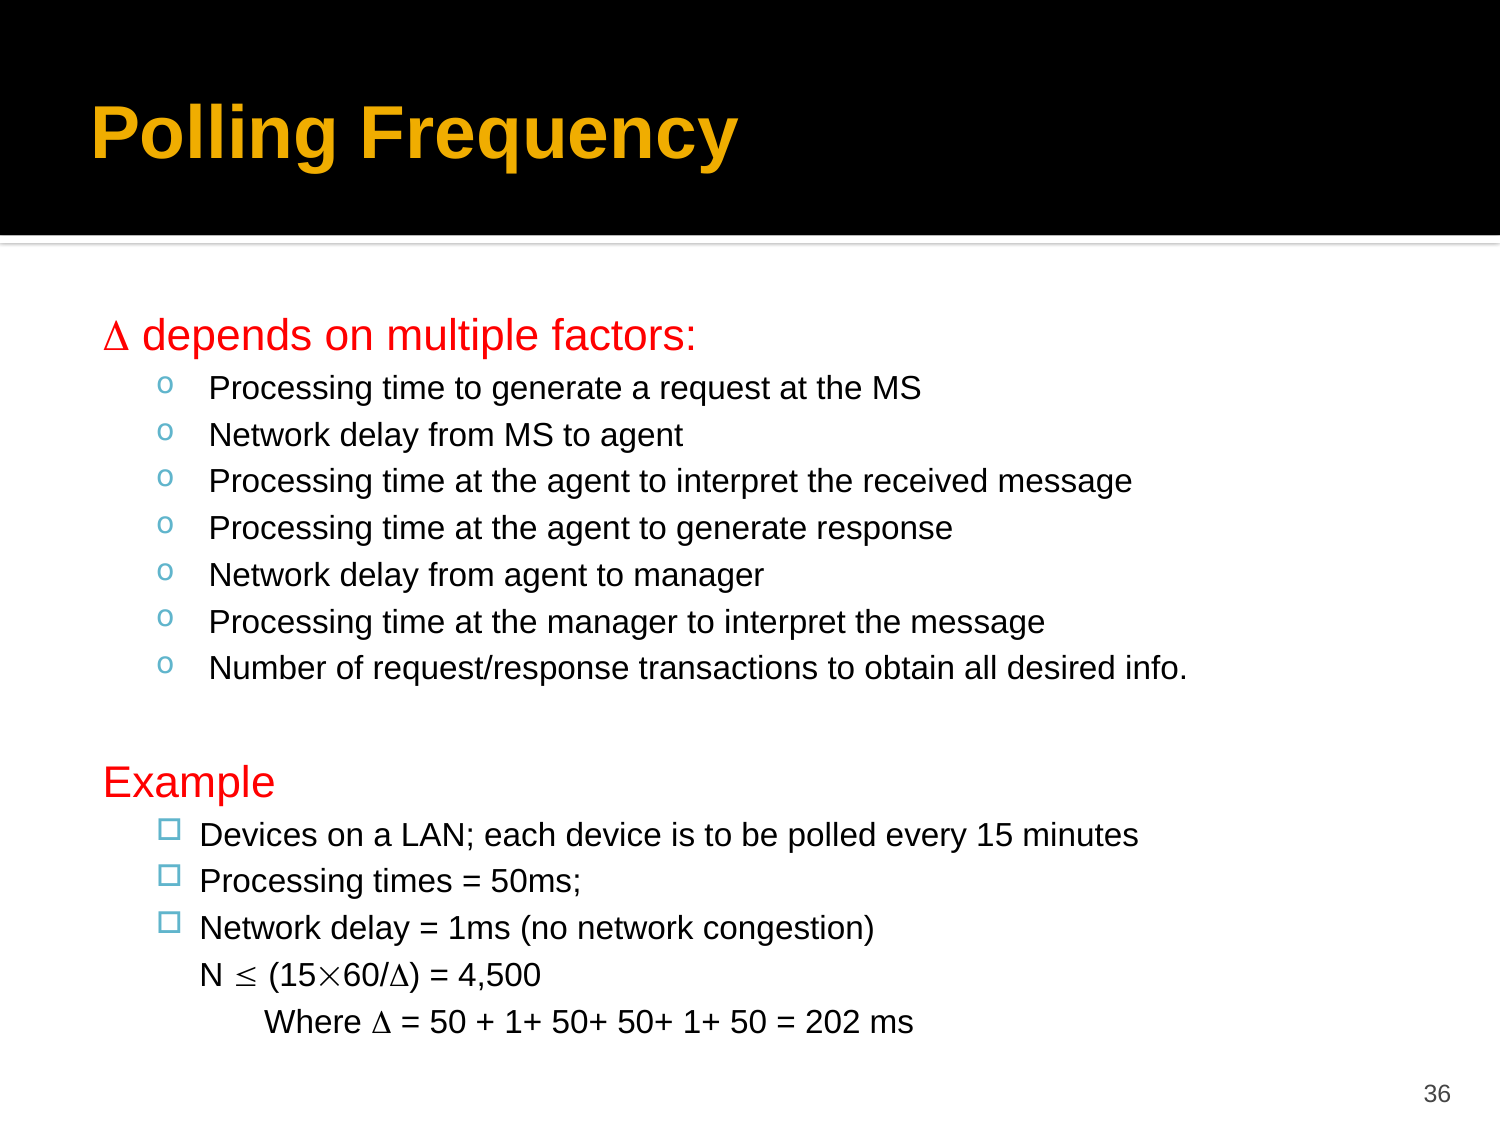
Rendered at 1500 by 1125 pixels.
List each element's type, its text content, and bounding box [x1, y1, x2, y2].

list  depends on multiple factors: Processing time to generate a request at the MS Network delay from MS to agent Processing time at the agent to interpret the received message Processing time at the agent to generate response Network delay from agent to manager Processing time at the manager to interpret the message Number of request/response transactions to obtain all desired info. Example Devices on a LAN; each device is to be polled every 15 minutes Processing times = 50ms; Network delay = 1ms (no network congestion) N  (1560/) = 4,500 Where  = 50 + 1+ 50+ 50+ 1+ 50 = 202 ms [75, 291, 1425, 1050]
slide_number 36 [1345, 1062, 1467, 1108]
title Polling Frequency [75, 25, 1425, 231]
